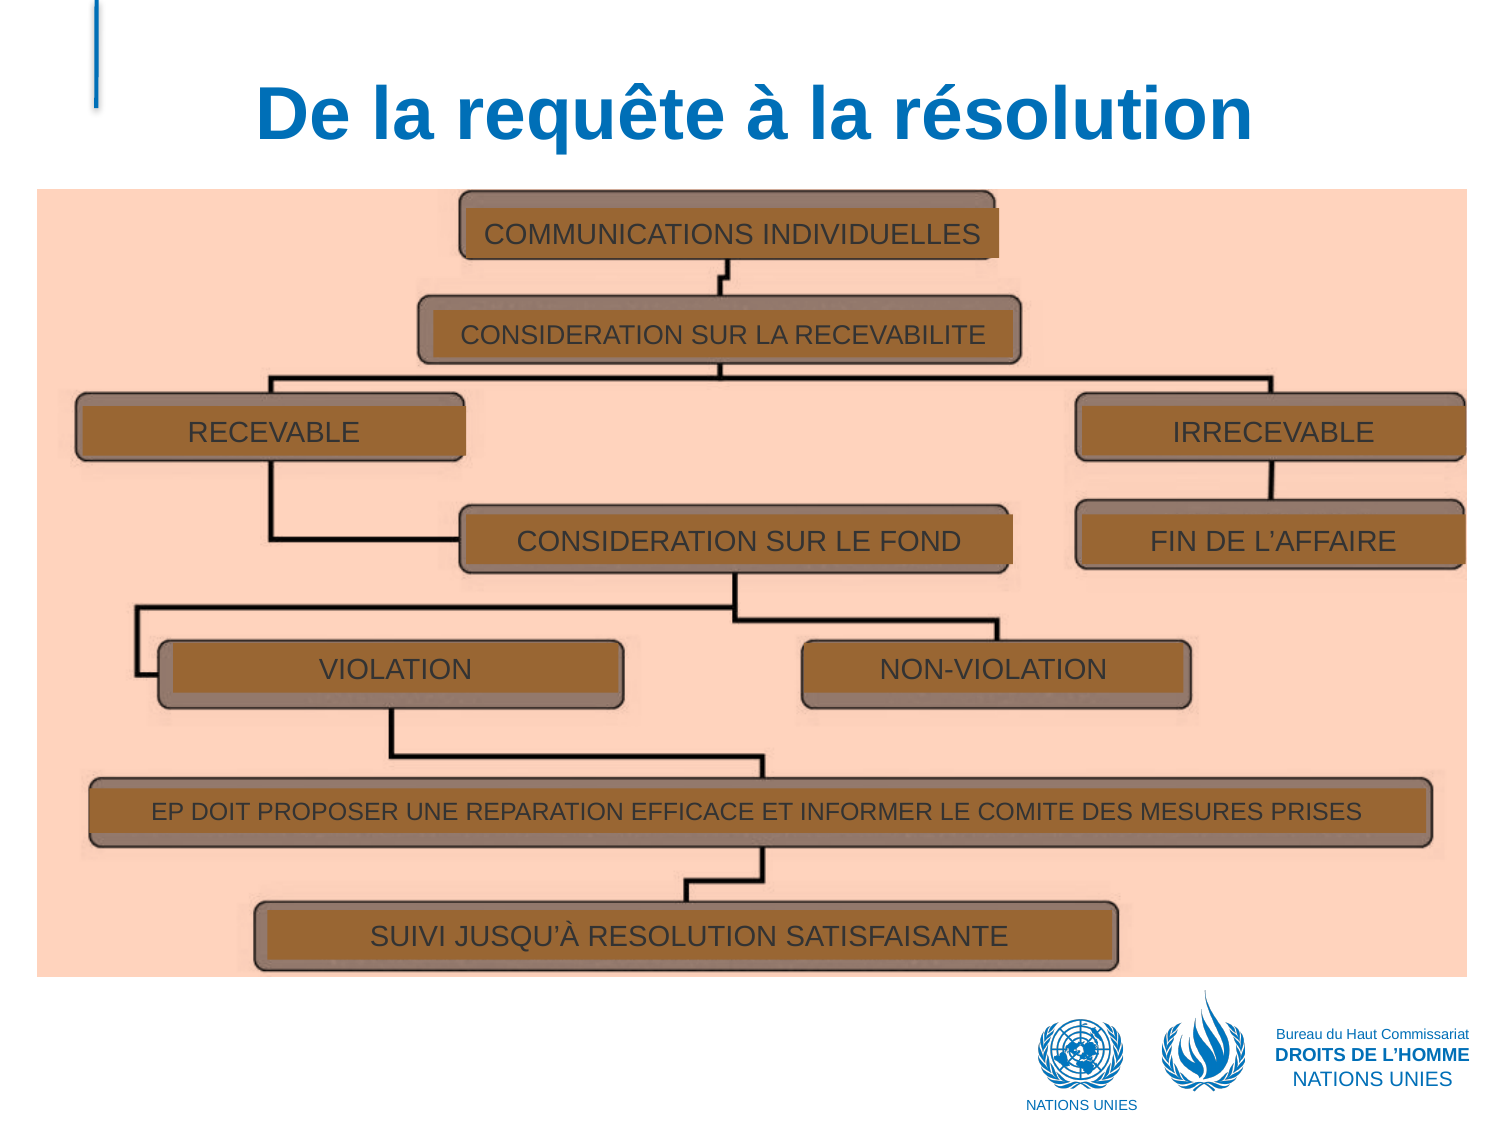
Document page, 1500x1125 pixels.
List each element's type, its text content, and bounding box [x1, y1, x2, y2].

text_box De la requête à la résolution [43, 56, 1468, 162]
text_box Bureau du Haut Commissariat DROITS DE L’HOMME NATIONS UNIES [1245, 1017, 1500, 1098]
picture [37, 188, 1468, 1107]
text_box NATIONS UNIES [980, 1088, 1184, 1121]
